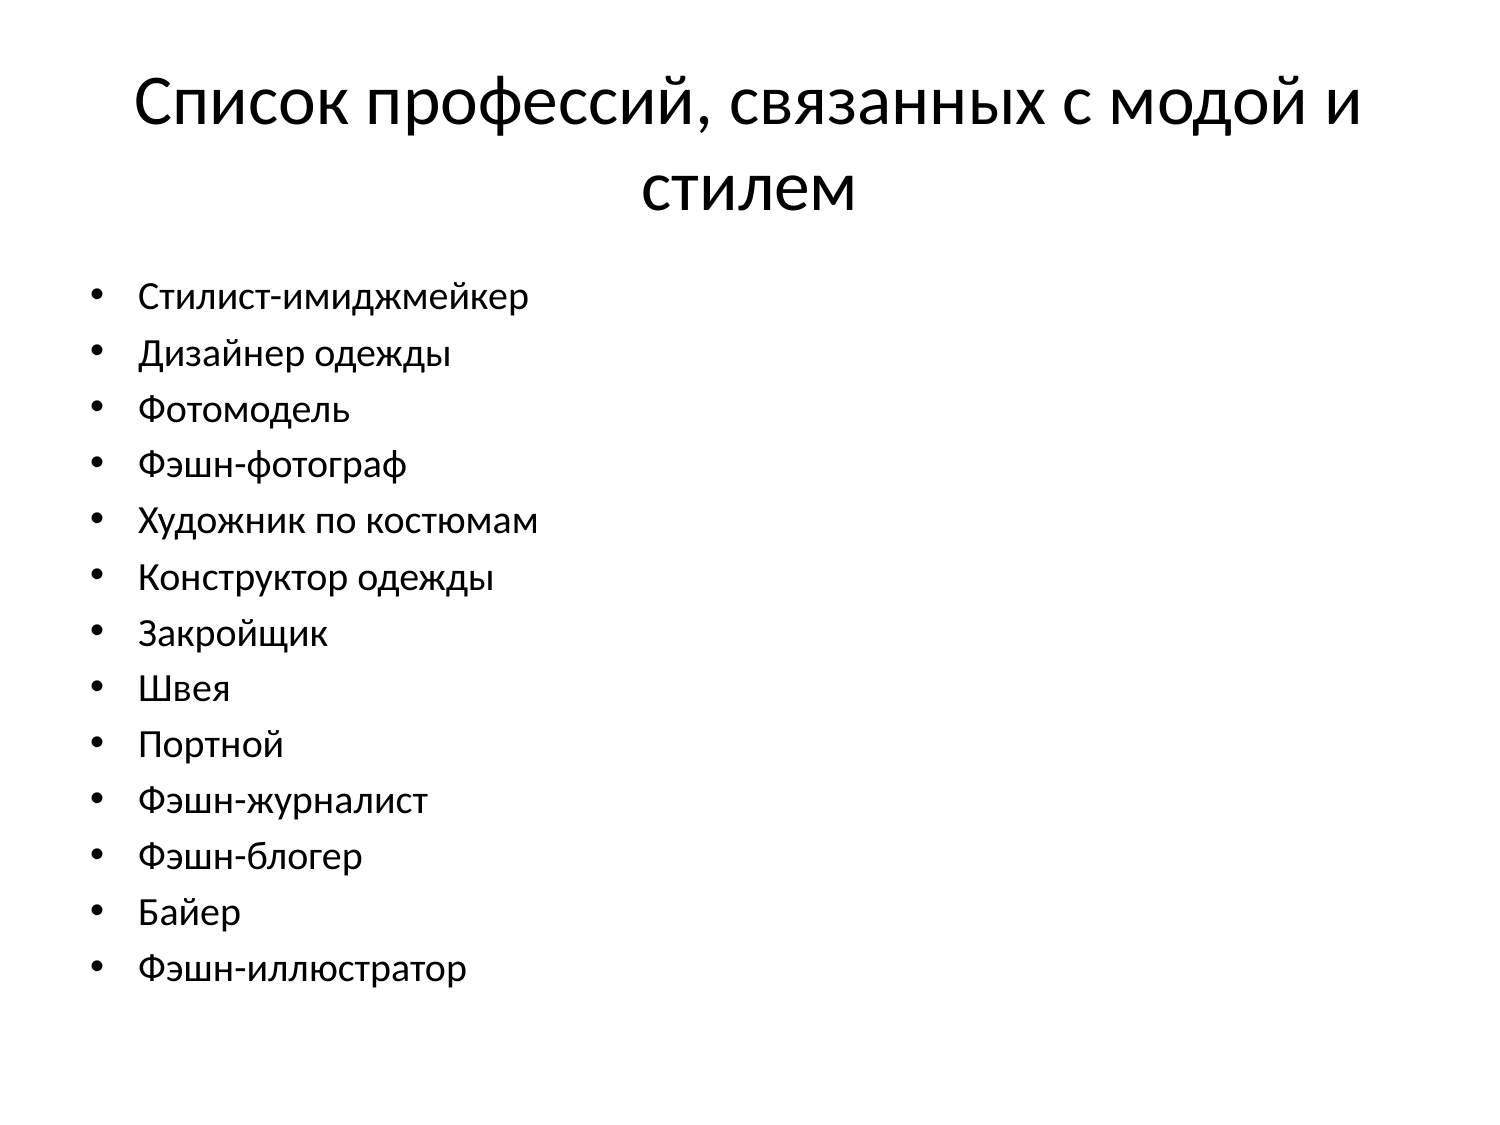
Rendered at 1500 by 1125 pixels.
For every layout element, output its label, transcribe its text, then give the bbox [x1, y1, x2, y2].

title Список профессий, связанных с модой и стилем [75, 45, 1425, 233]
list Стилист-имиджмейкер Дизайнер одежды Фотомодель Фэшн-фотограф Художник по костюмам Конструктор одежды Закройщик Швея Портной Фэшн-журналист Фэшн-блогер Байер Фэшн-иллюстратор [75, 262, 1425, 1005]
